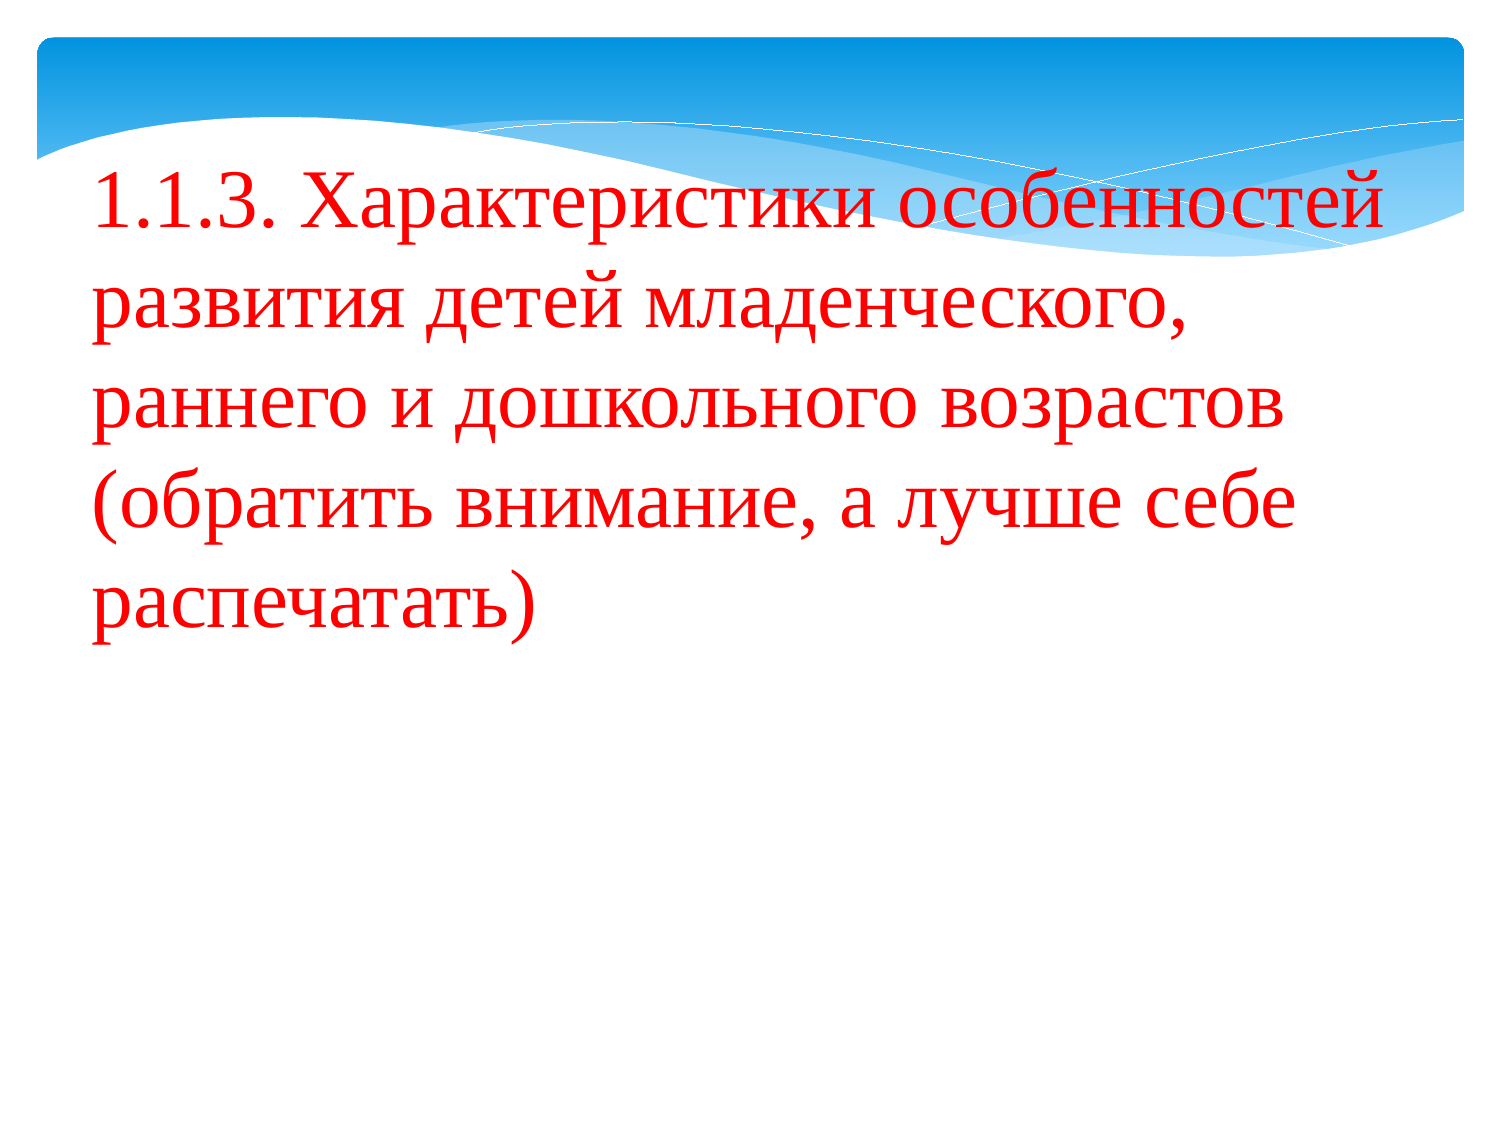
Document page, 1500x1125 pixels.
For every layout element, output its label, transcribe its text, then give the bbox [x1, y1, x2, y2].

text_box 1.1.3. Характеристики особенностей развития детей младенческого, раннего и дошкольного возрастов (обратить внимание, а лучше себе распечатать) [76, 137, 1436, 652]
